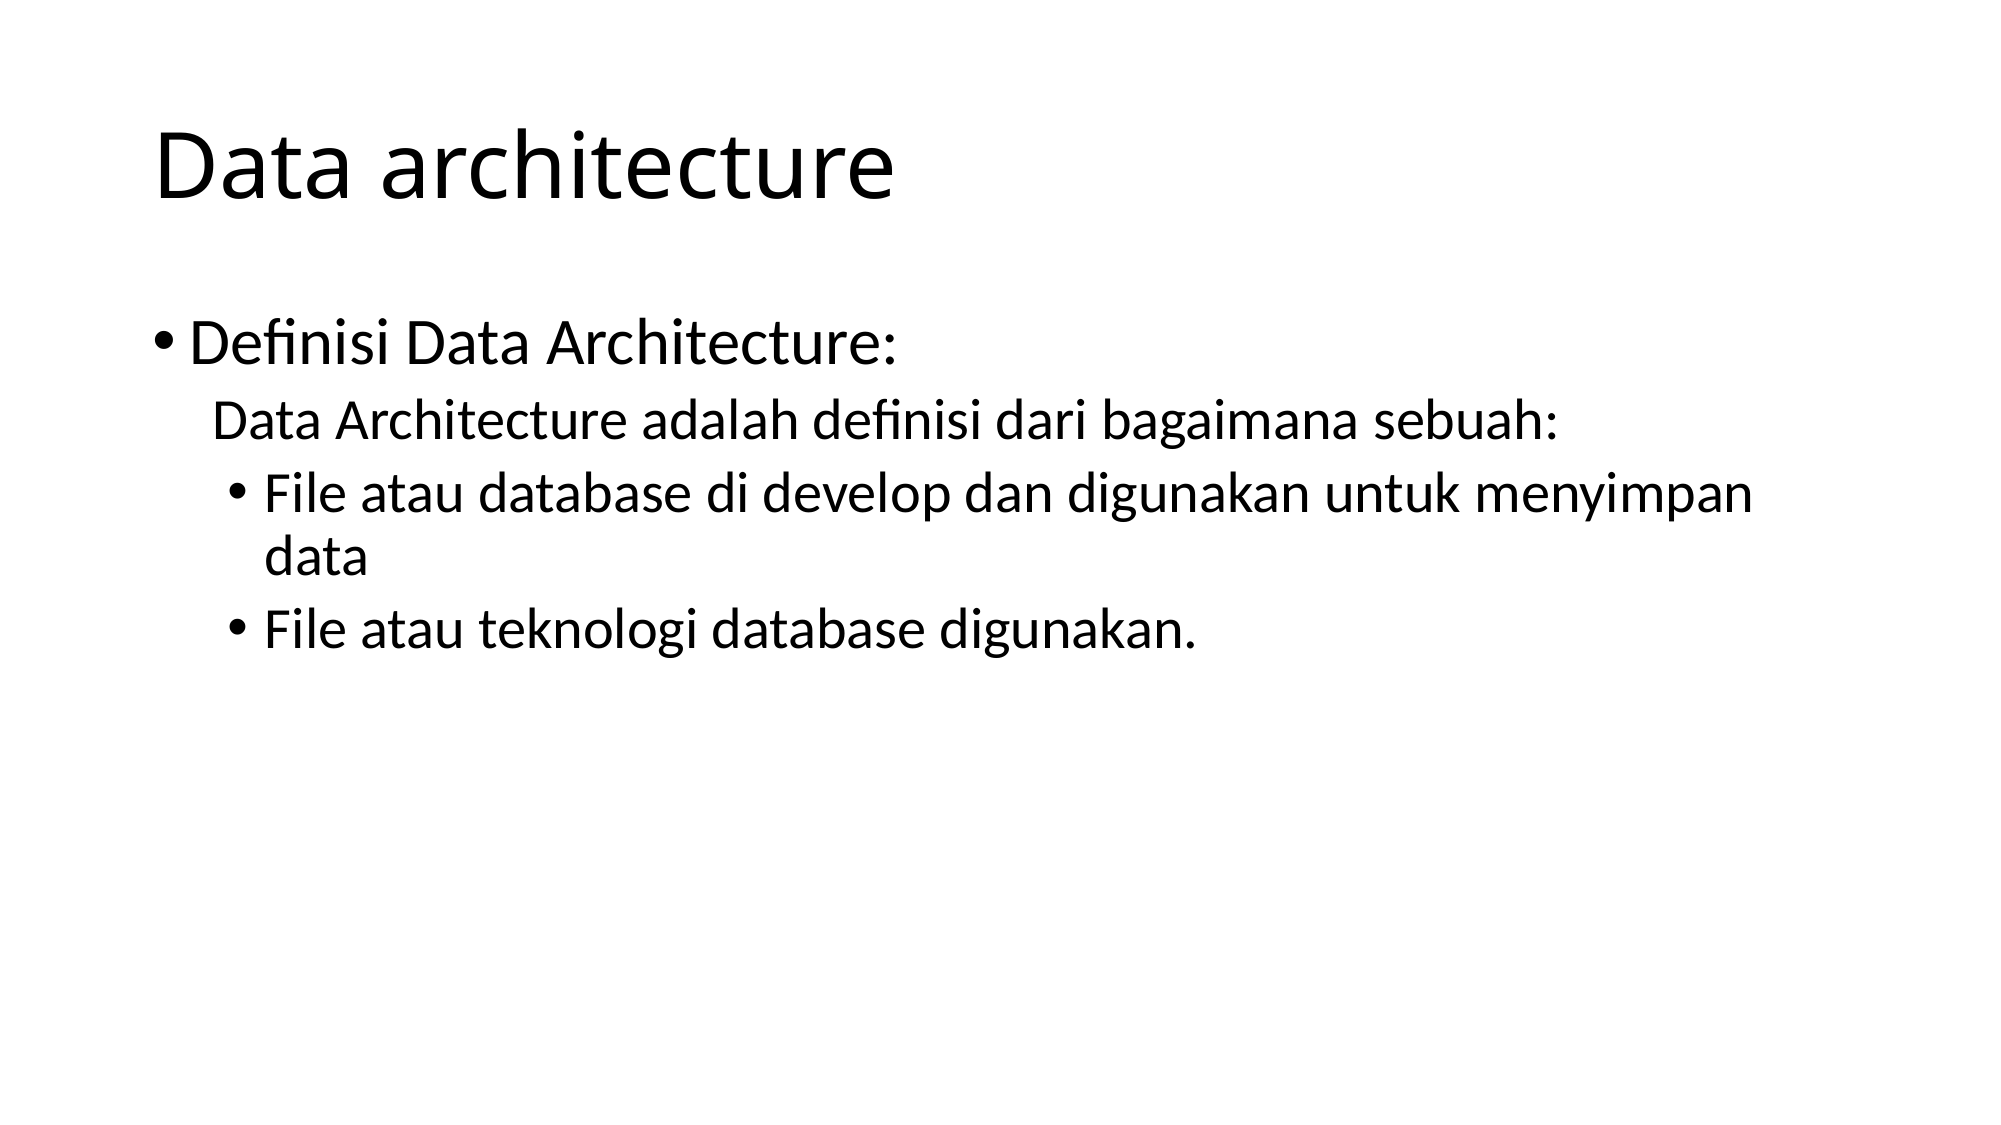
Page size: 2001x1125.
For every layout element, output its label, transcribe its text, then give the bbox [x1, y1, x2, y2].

list Definisi Data Architecture: Data Architecture adalah definisi dari bagaimana sebuah: File atau database di develop dan digunakan untuk menyimpan data File atau teknologi database digunakan. [137, 299, 1863, 1014]
title Data architecture [137, 59, 1863, 278]
